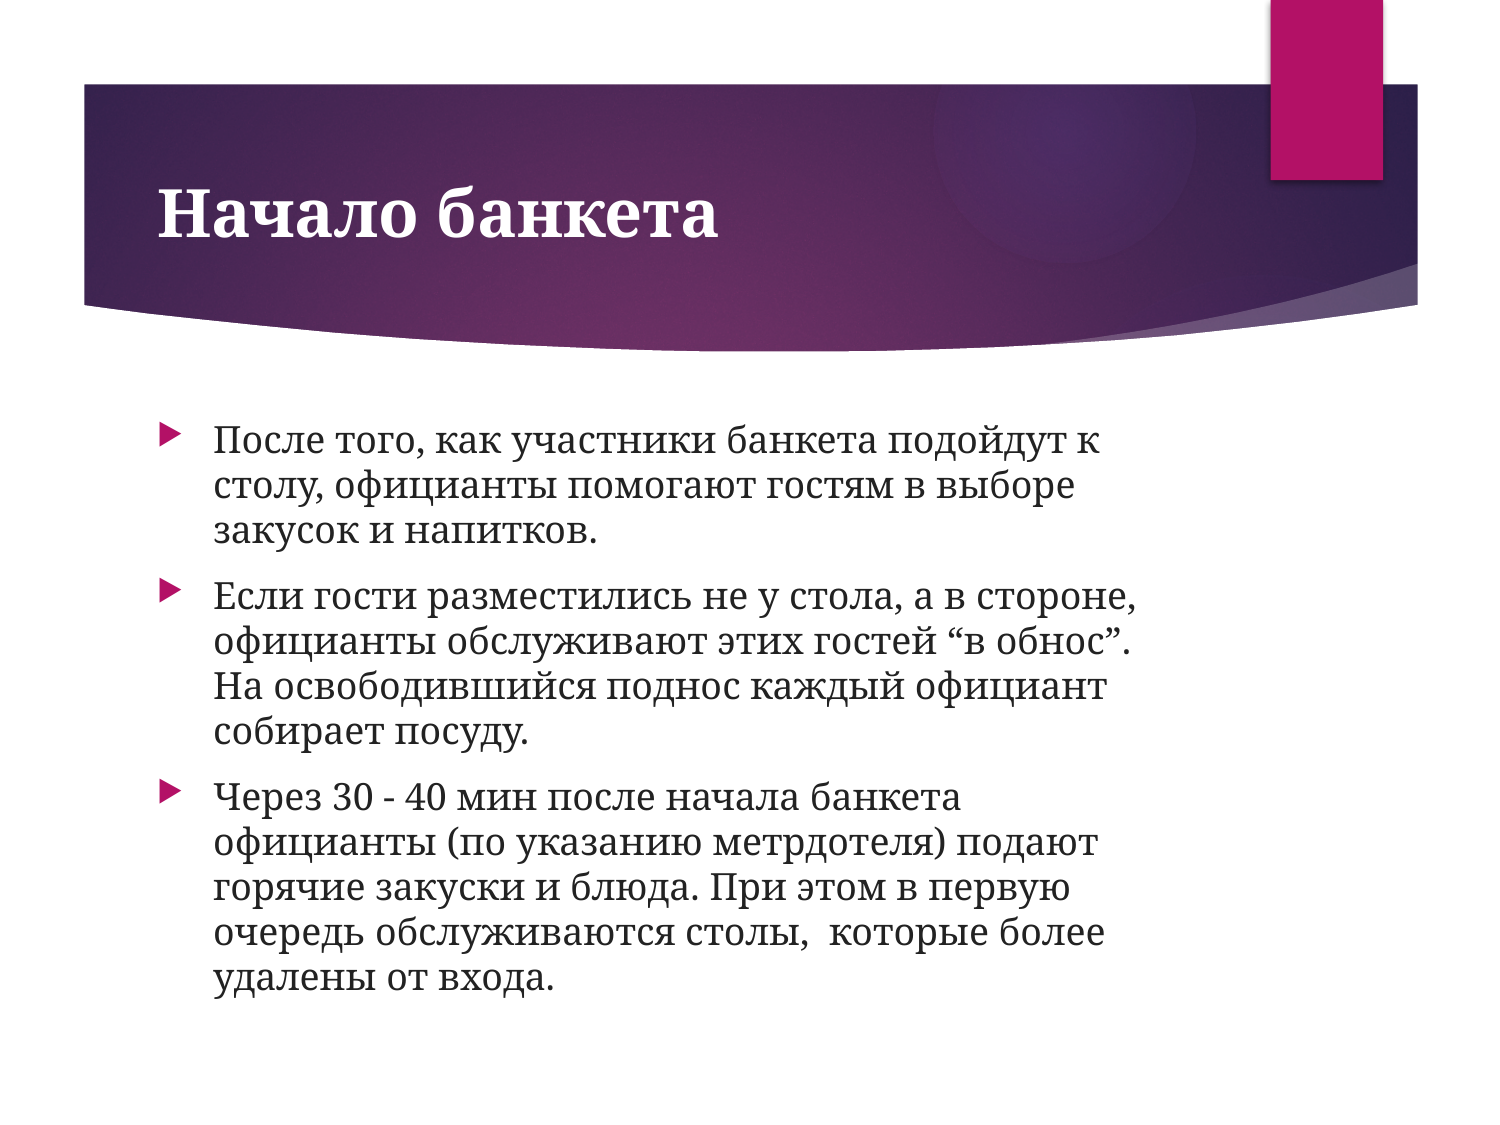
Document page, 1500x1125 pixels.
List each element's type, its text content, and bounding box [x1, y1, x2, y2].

list После того, как участники банкета подойдут к столу, официанты помогают гостям в выборе закусок и напитков. Если гости разместились не у стола, а в стороне, официанты обслуживают этих гостей “в обнос”. На освободившийся поднос каждый официант собирает посуду. Через 30 - 40 мин после начала банкета официанты (по указанию метрдотеля) подают горячие закуски и блюда. При этом в первую очередь обслуживаются столы, которые более удалены от входа. [141, 408, 1183, 988]
title Начало банкета [142, 152, 1183, 269]
